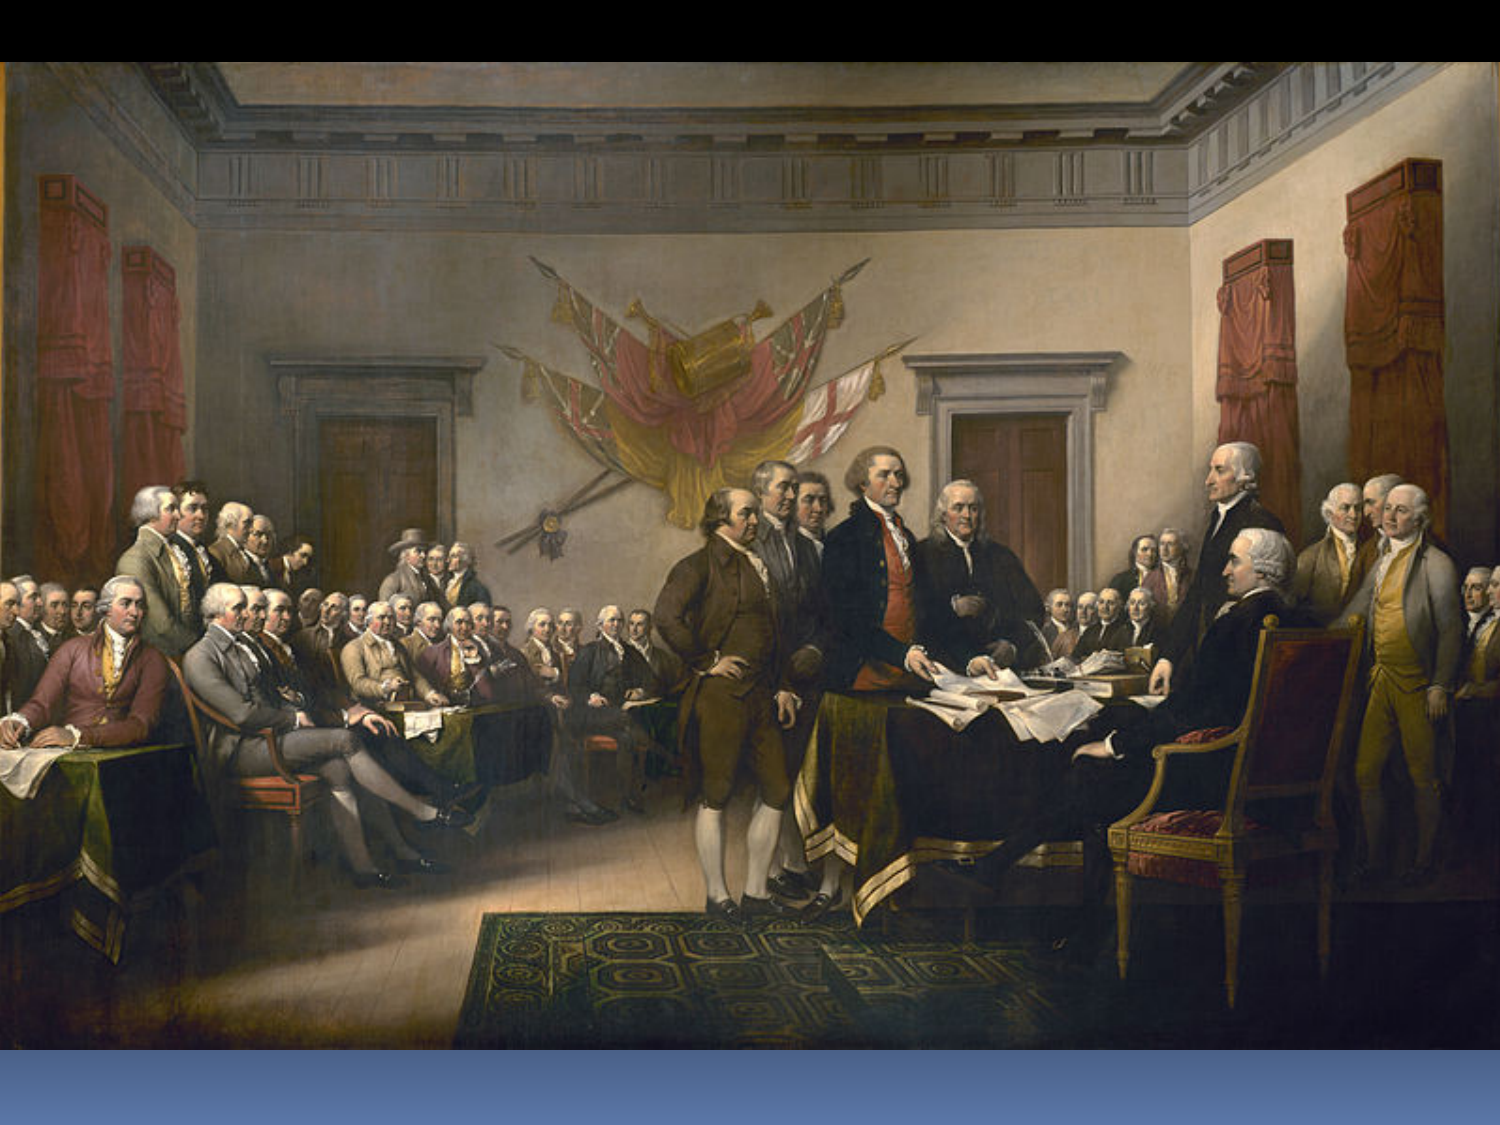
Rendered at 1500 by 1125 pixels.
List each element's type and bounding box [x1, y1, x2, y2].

picture [0, 61, 1500, 1051]
